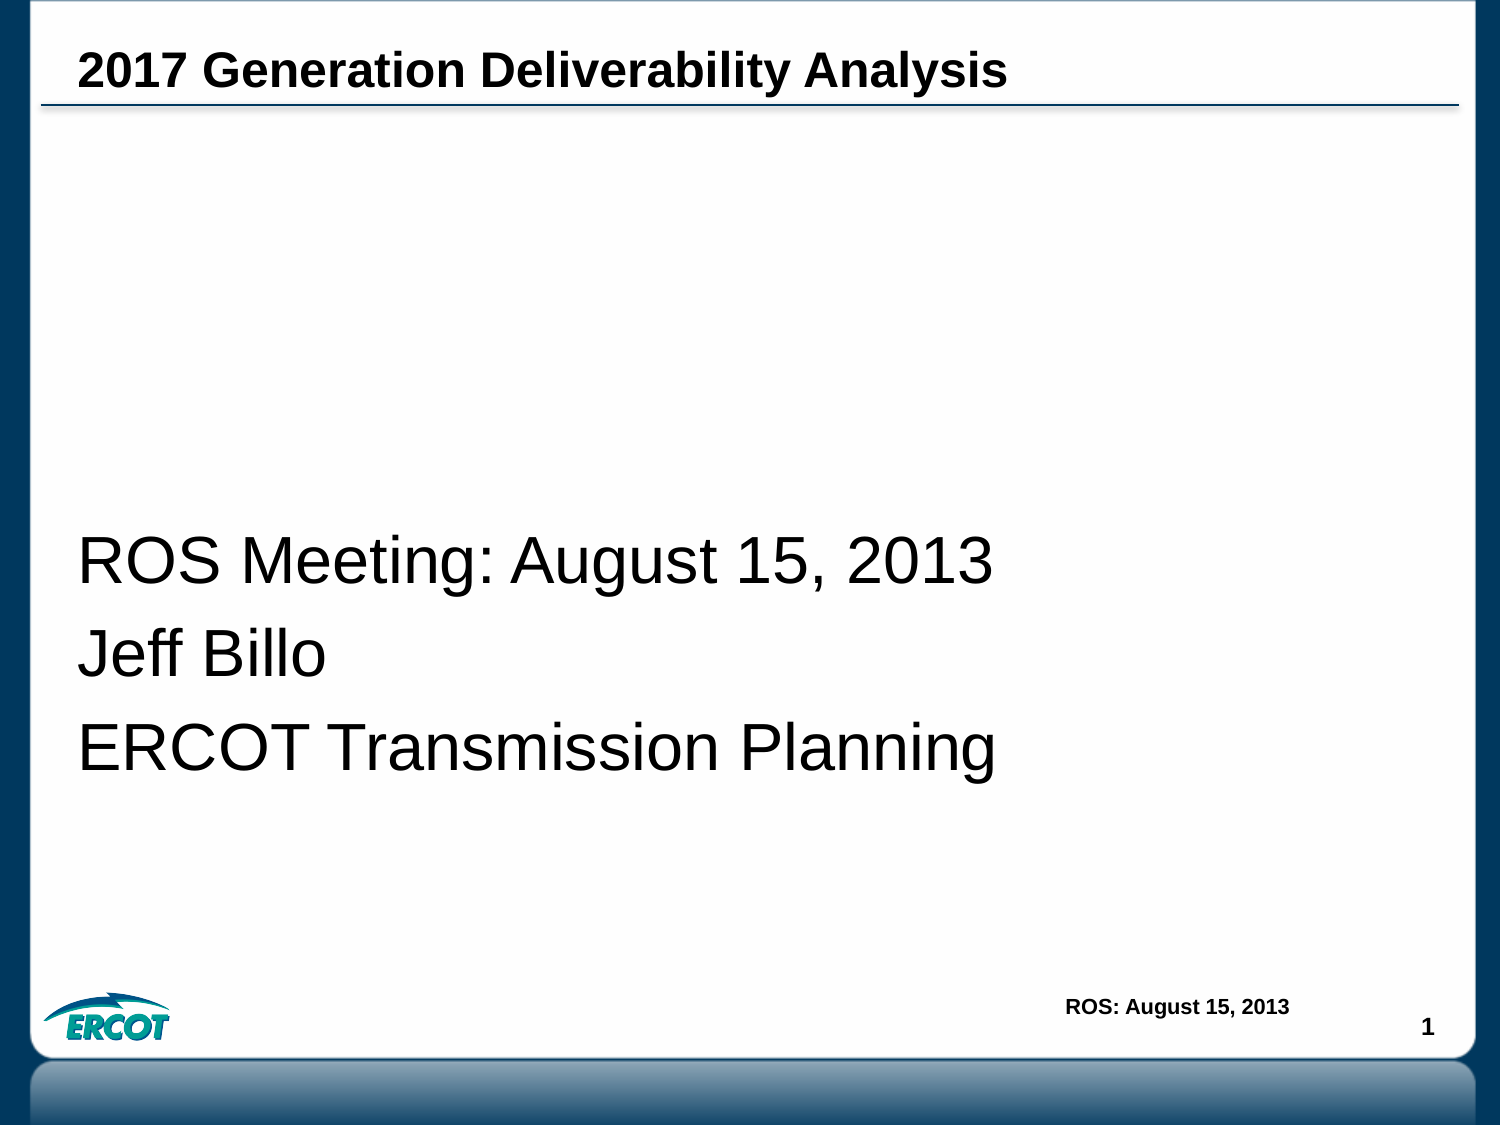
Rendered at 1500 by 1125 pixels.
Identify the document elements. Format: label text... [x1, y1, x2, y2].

list ROS Meeting: August 15, 2013 Jeff Billo ERCOT Transmission Planning [62, 135, 1413, 976]
picture [0, 0, 1500, 1125]
title 2017 Generation Deliverability Analysis [62, 29, 1450, 106]
